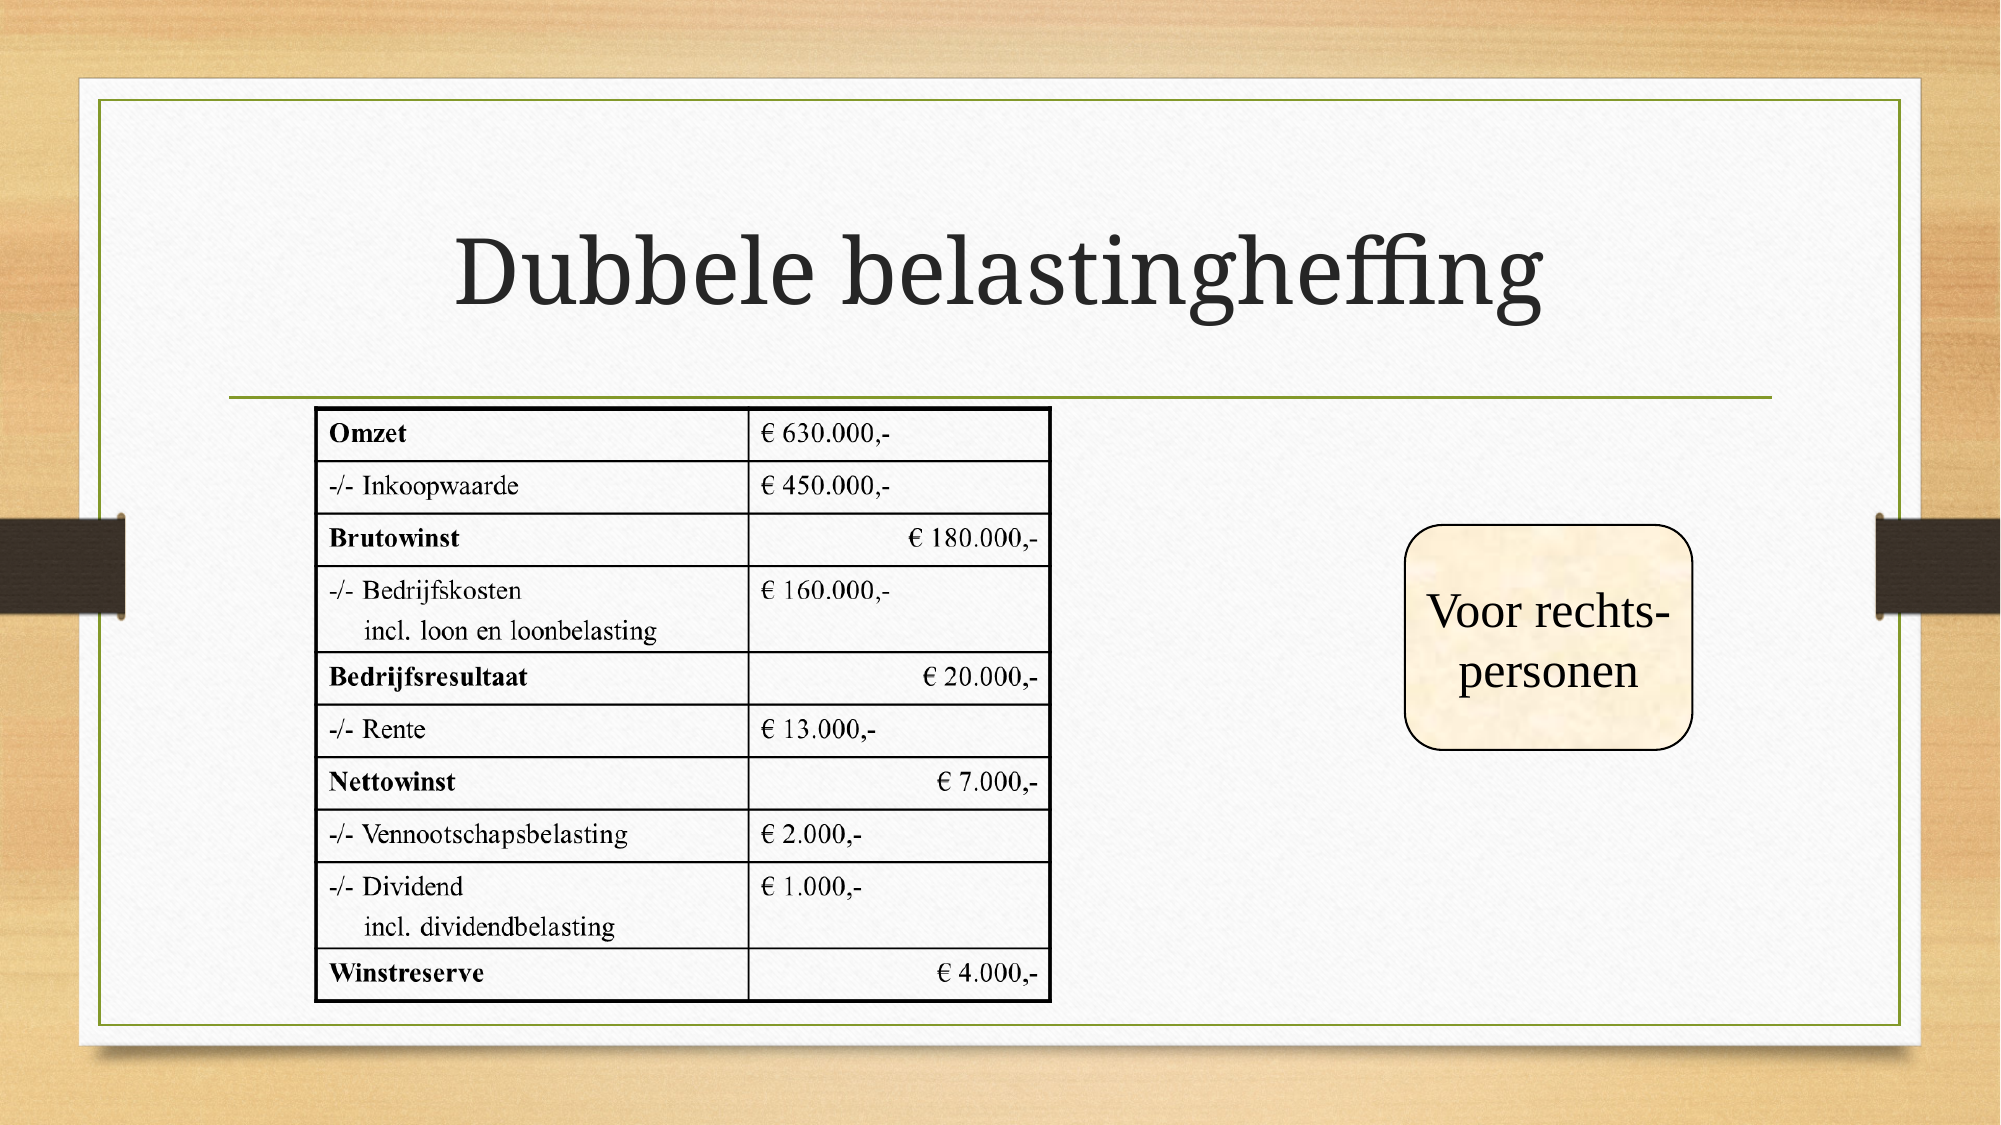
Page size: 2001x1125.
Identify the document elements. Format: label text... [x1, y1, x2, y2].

text_box Voor rechts- personen [1404, 524, 1693, 750]
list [310, 406, 1054, 1006]
picture [0, 0, 2001, 1125]
title Dubbele belastingheffing [212, 161, 1788, 375]
